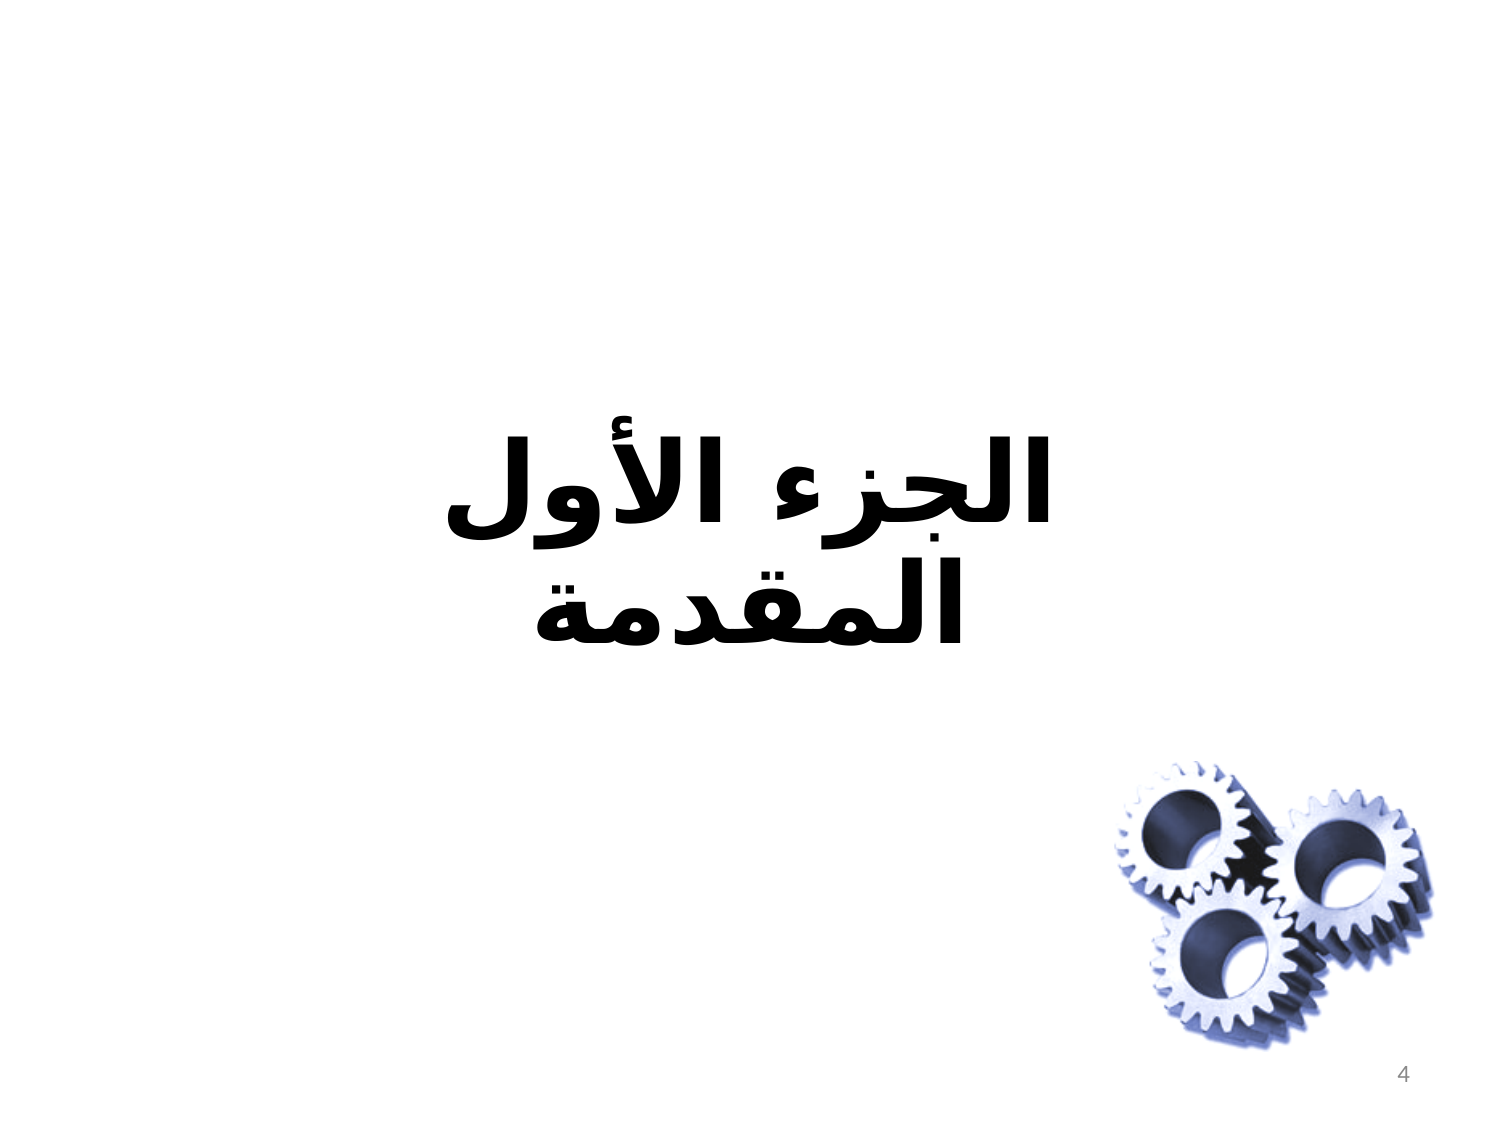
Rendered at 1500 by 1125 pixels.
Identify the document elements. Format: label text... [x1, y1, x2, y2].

slide_number 4 [1074, 1042, 1425, 1103]
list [1112, 761, 1436, 1052]
title الجزء الأول المقدمة [75, 453, 1425, 641]
